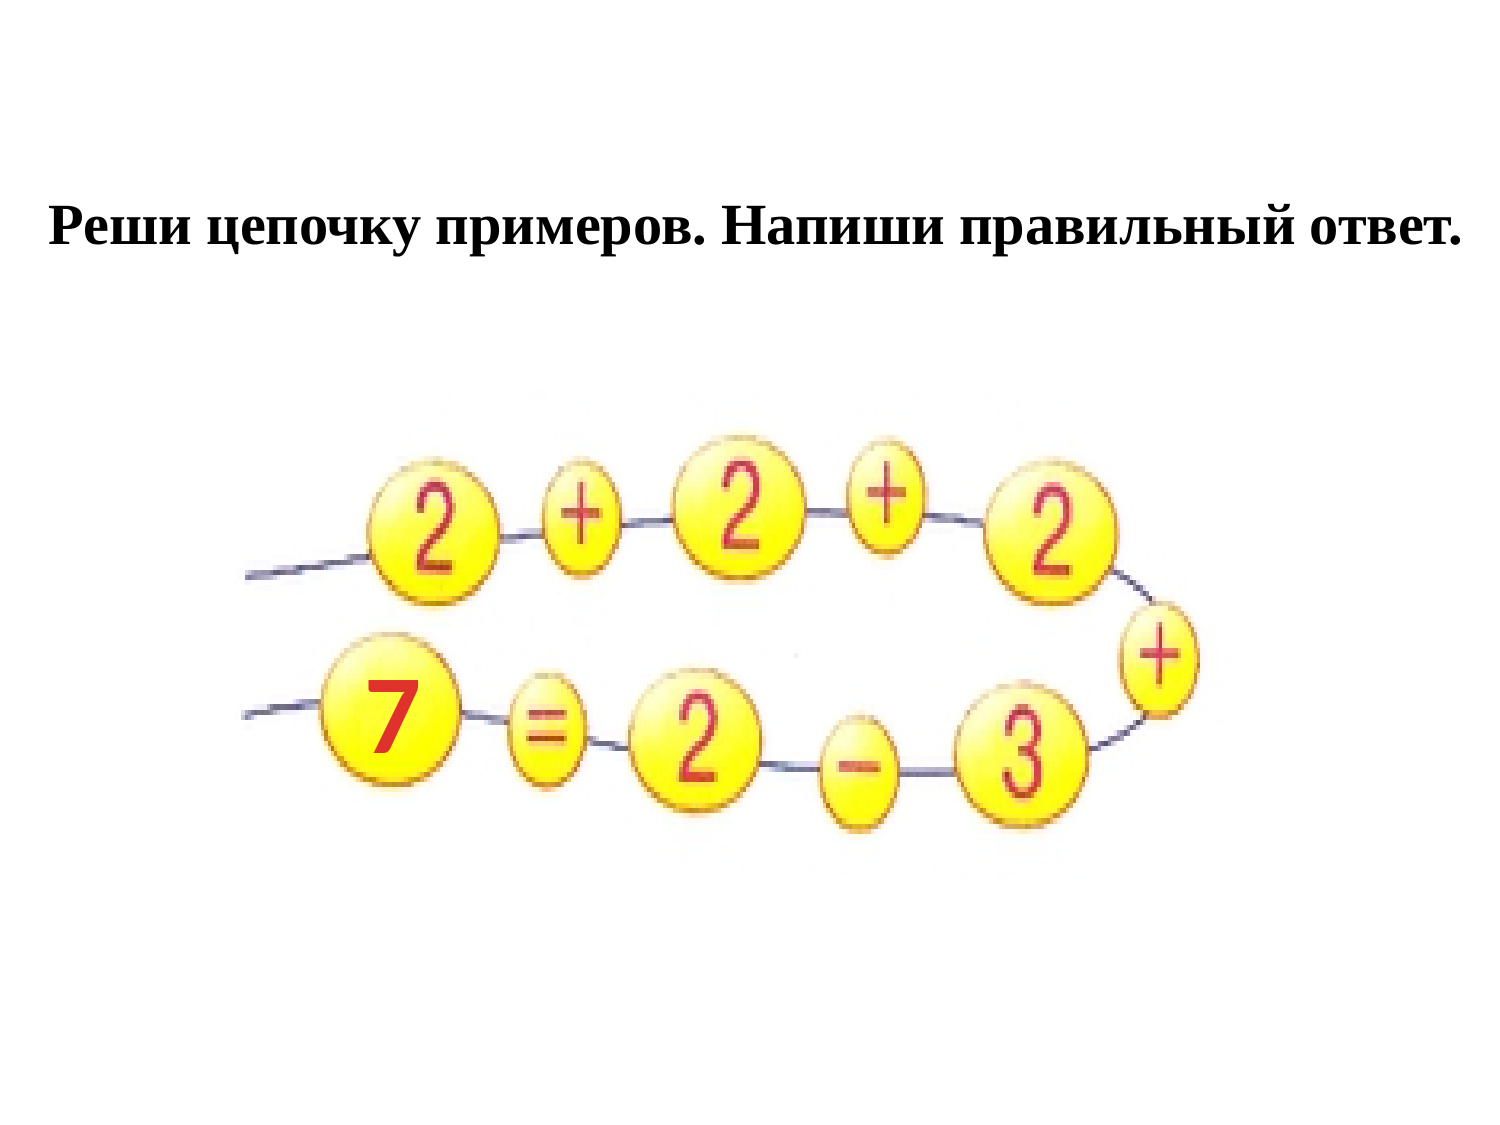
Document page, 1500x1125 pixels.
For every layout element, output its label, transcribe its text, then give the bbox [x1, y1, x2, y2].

title Реши цепочку примеров. Напиши правильный ответ. [5, 126, 1500, 315]
picture [218, 373, 1282, 882]
